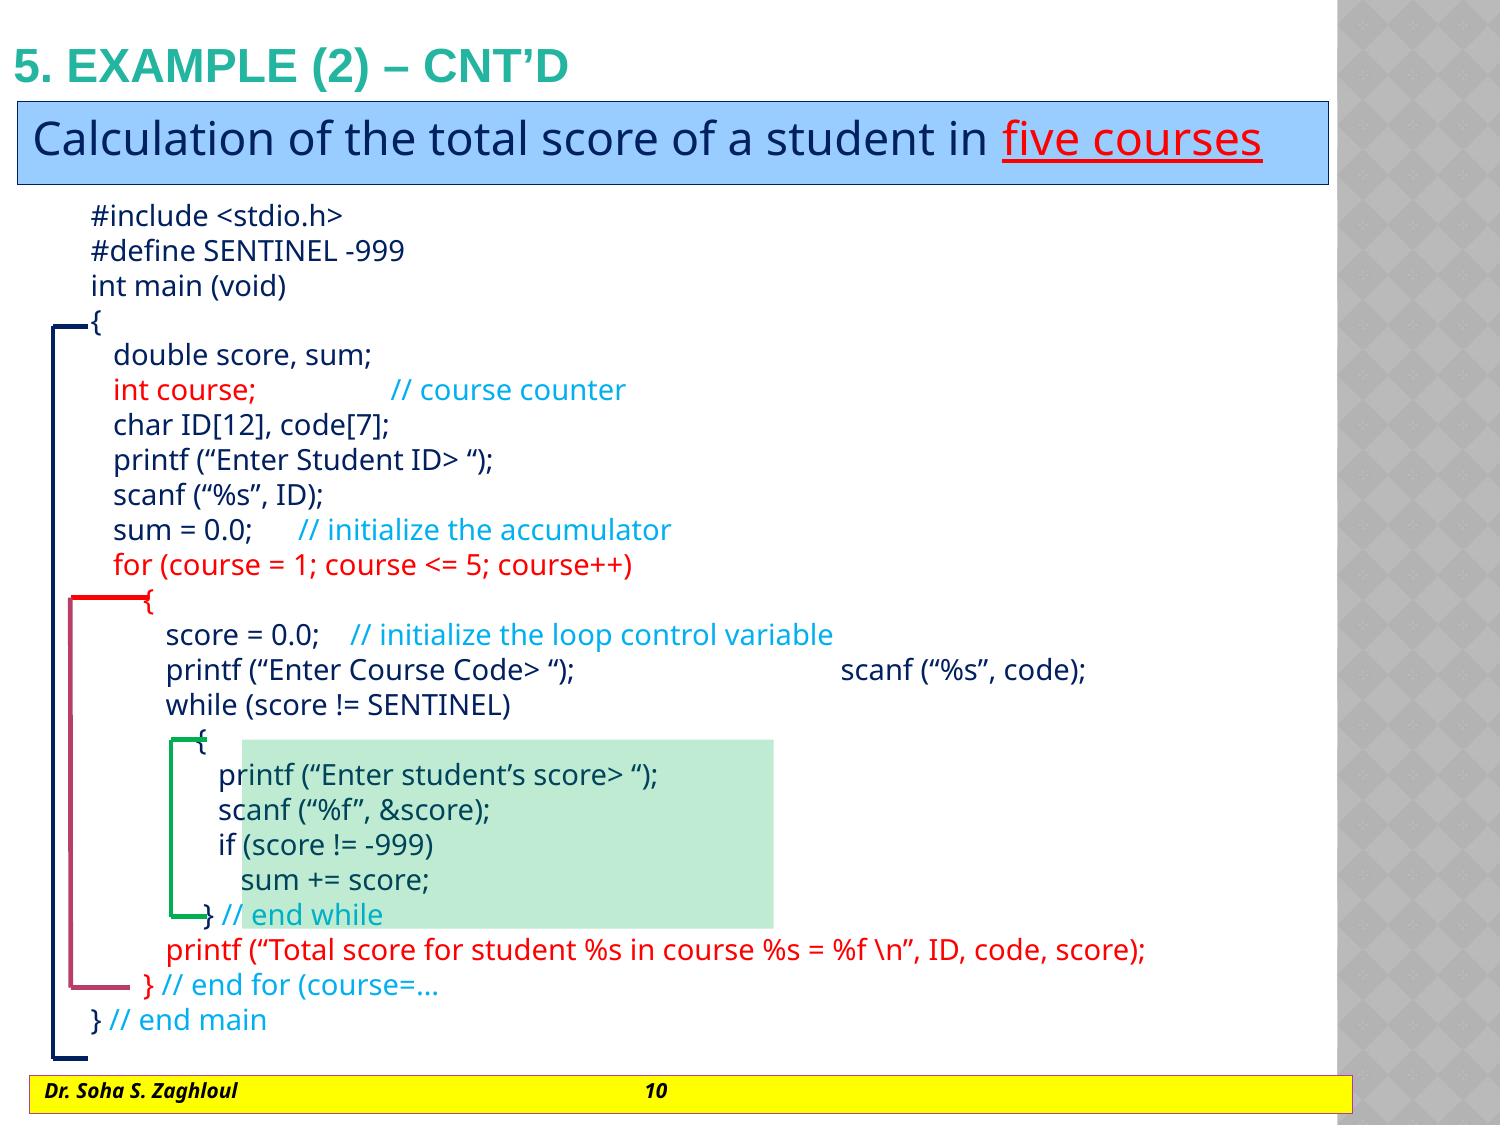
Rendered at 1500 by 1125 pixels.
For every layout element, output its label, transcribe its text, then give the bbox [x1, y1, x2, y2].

title 5. Example (2) – cnt’d [5, 19, 1341, 93]
text_box [239, 736, 777, 932]
text_box Dr. Soha S. Zaghloul 10 [29, 1075, 1353, 1114]
text_box Calculation of the total score of a student in five courses [17, 101, 1329, 185]
text_box #include <stdio.h> #define SENTINEL -999 int main (void) { double score, sum; int course; // course counter char ID[12], code[7]; printf (“Enter Student ID> “); scanf (“%s”, ID); sum = 0.0; // initialize the accumulator for (course = 1; course <= 5; course++) { score = 0.0; // initialize the loop control variable printf (“Enter Course Code> “); scanf (“%s”, code); while (score != SENTINEL) { printf (“Enter student’s score> “); scanf (“%f”, &score); if (score != -999) sum += score; } // end while printf (“Total score for student %s in course %s = %f \n”, ID, code, score); } // end for (course=… } // end main [26, 139, 1333, 1098]
